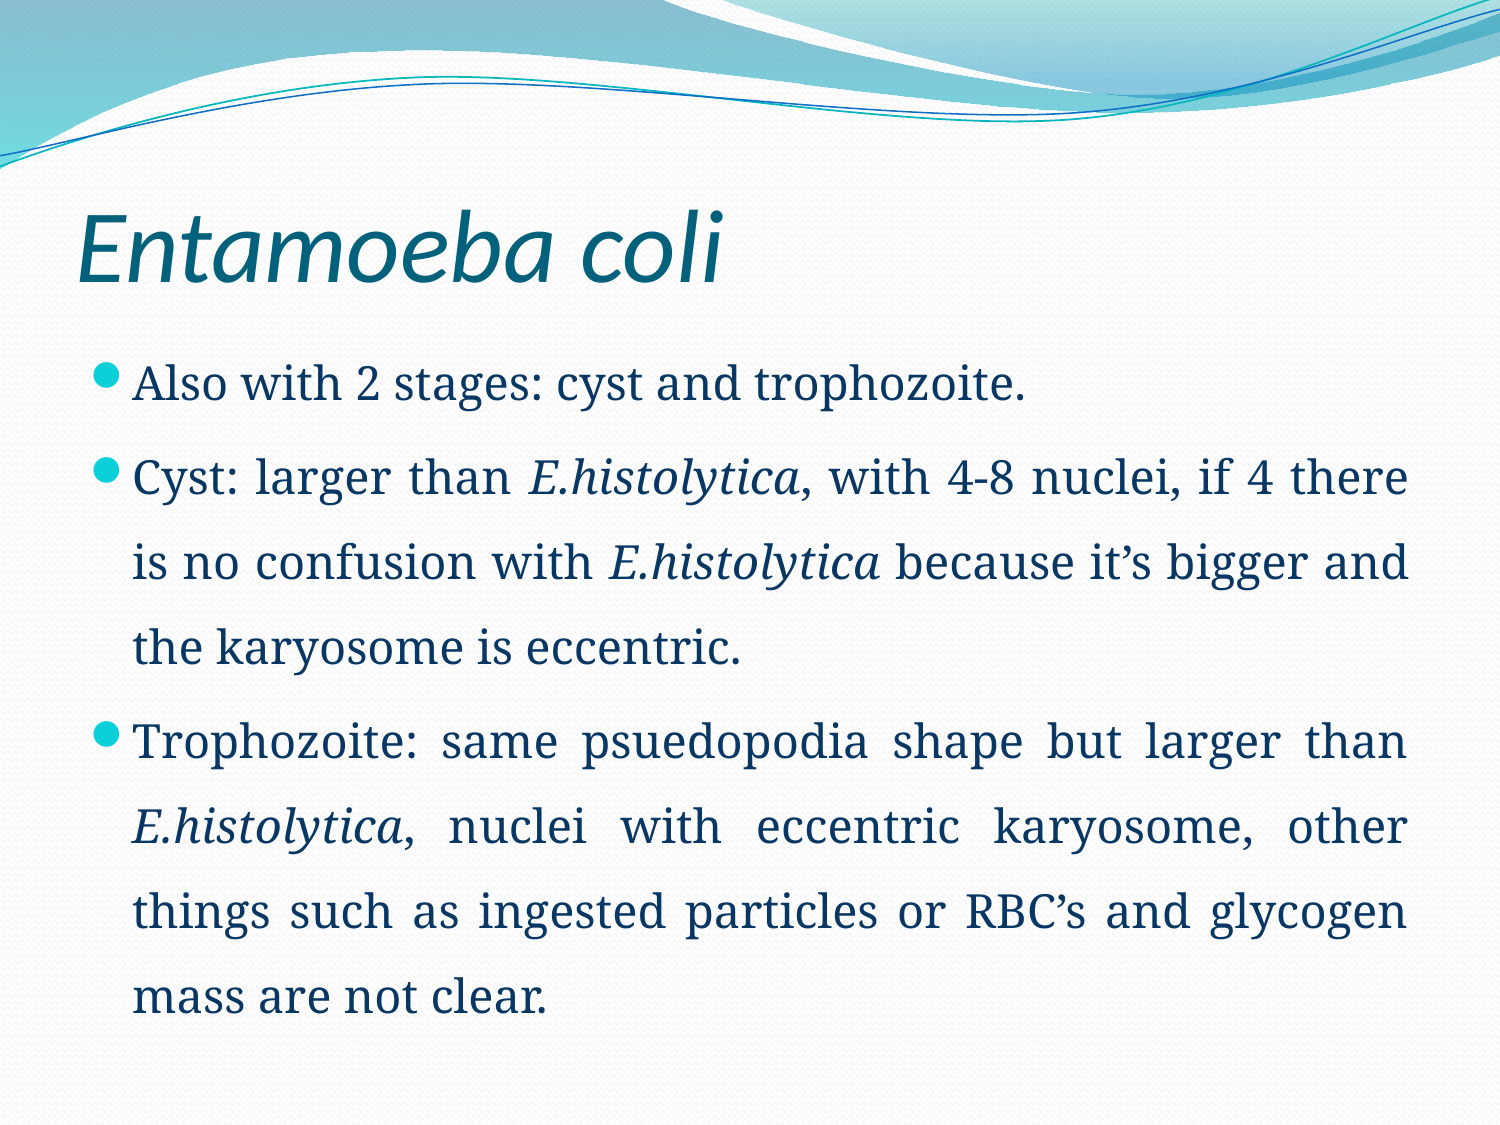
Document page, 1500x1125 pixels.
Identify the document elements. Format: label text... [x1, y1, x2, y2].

list Also with 2 stages: cyst and trophozoite. Cyst: larger than E.histolytica, with 4-8 nuclei, if 4 there is no confusion with E.histolytica because it’s bigger and the karyosome is eccentric. Trophozoite: same psuedopodia shape but larger than E.histolytica, nuclei with eccentric karyosome, other things such as ingested particles or RBC’s and glycogen mass are not clear. [75, 317, 1425, 1038]
title Entamoeba coli [75, 115, 1425, 303]
